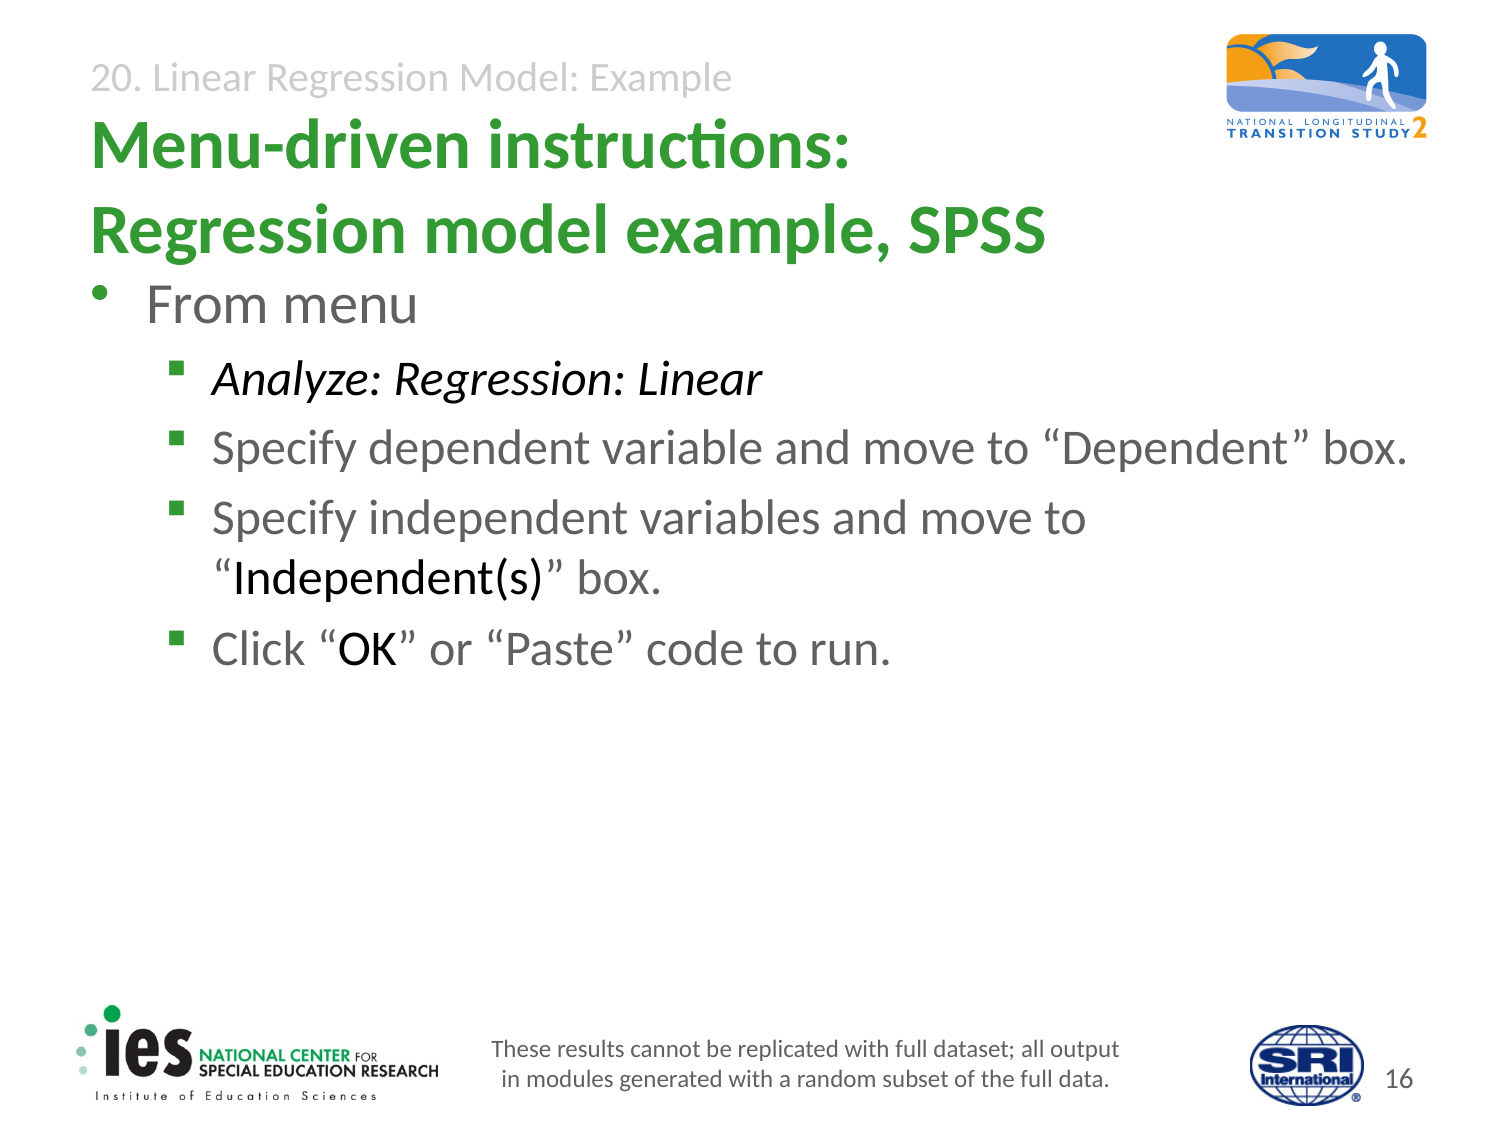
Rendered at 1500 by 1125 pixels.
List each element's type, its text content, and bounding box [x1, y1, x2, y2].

title Menu-driven instructions: Regression model example, SPSS [74, 115, 1426, 251]
list From menu Analyze: Regression: Linear Specify dependent variable and move to “Dependent” box. Specify independent variables and move to “Independent(s)” box. Click “OK” or “Paste” code to run. [74, 257, 1426, 1001]
picture [1250, 1025, 1364, 1106]
picture [76, 1005, 438, 1100]
footer These results cannot be replicated with full dataset; all output in modules generated with a random subset of the full data. [299, 1024, 1313, 1104]
slide_number 15 [1324, 1051, 1429, 1125]
